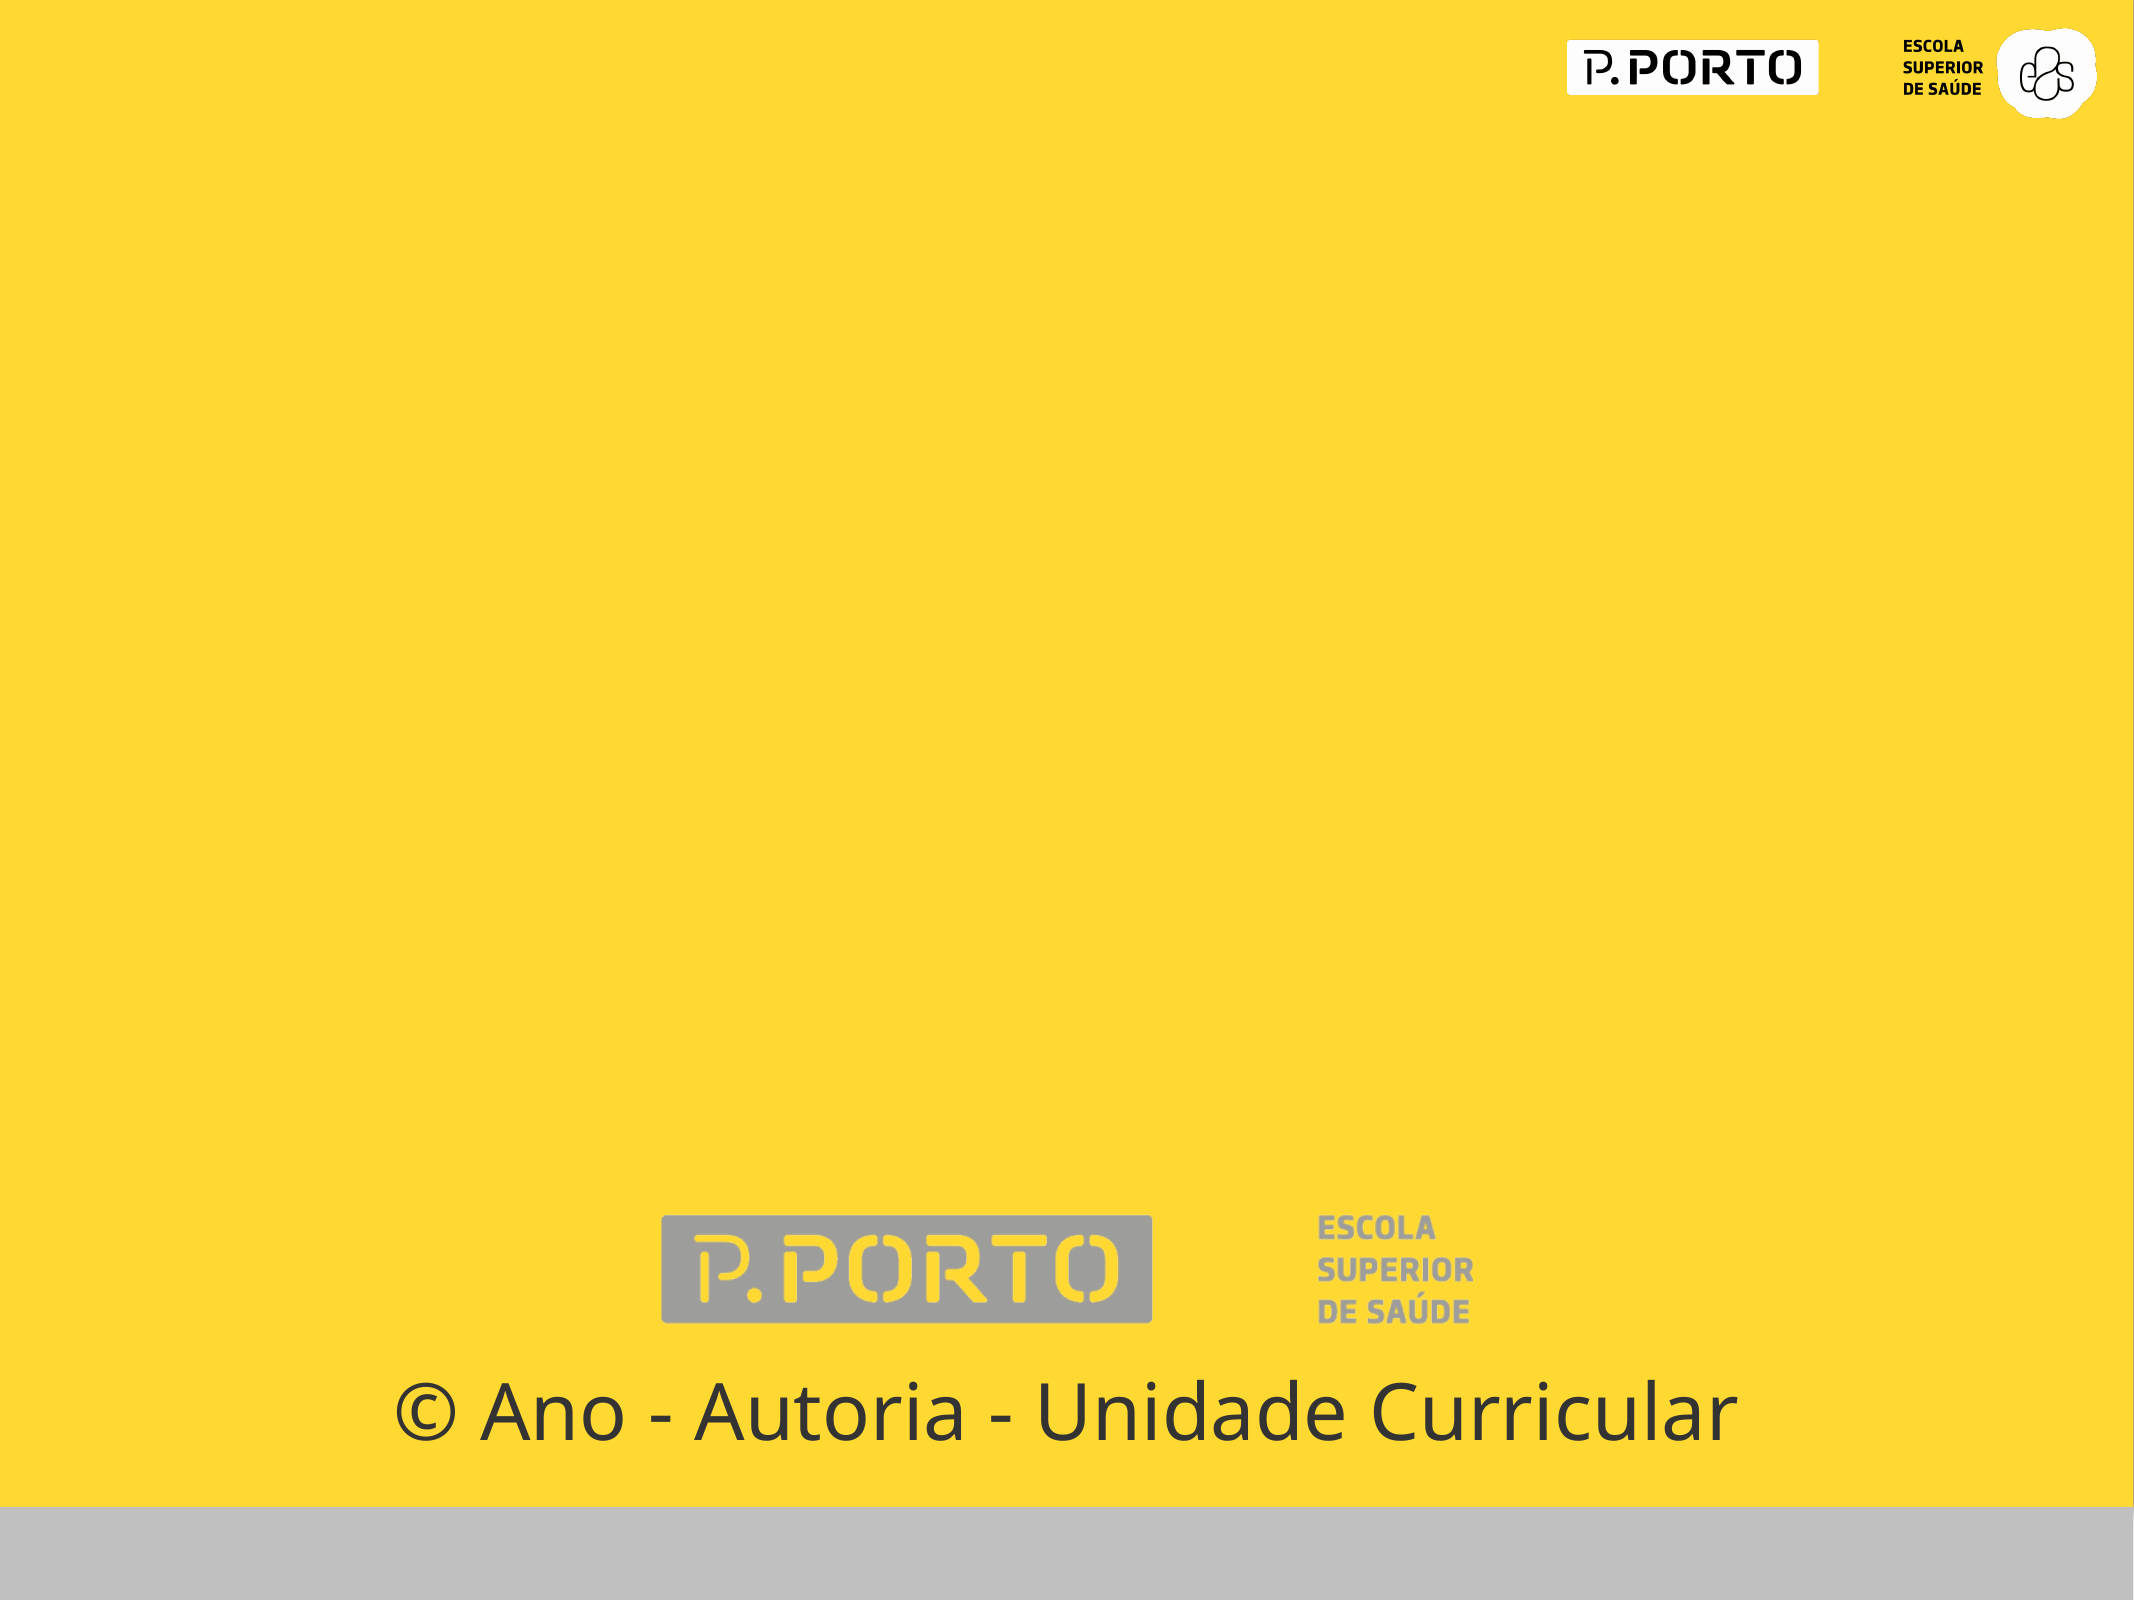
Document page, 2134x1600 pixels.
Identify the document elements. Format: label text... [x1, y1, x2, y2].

picture [1567, 28, 2097, 119]
picture [660, 1214, 1474, 1326]
list © Ano - Autoria - Unidade Curricular [114, 1352, 2020, 1471]
